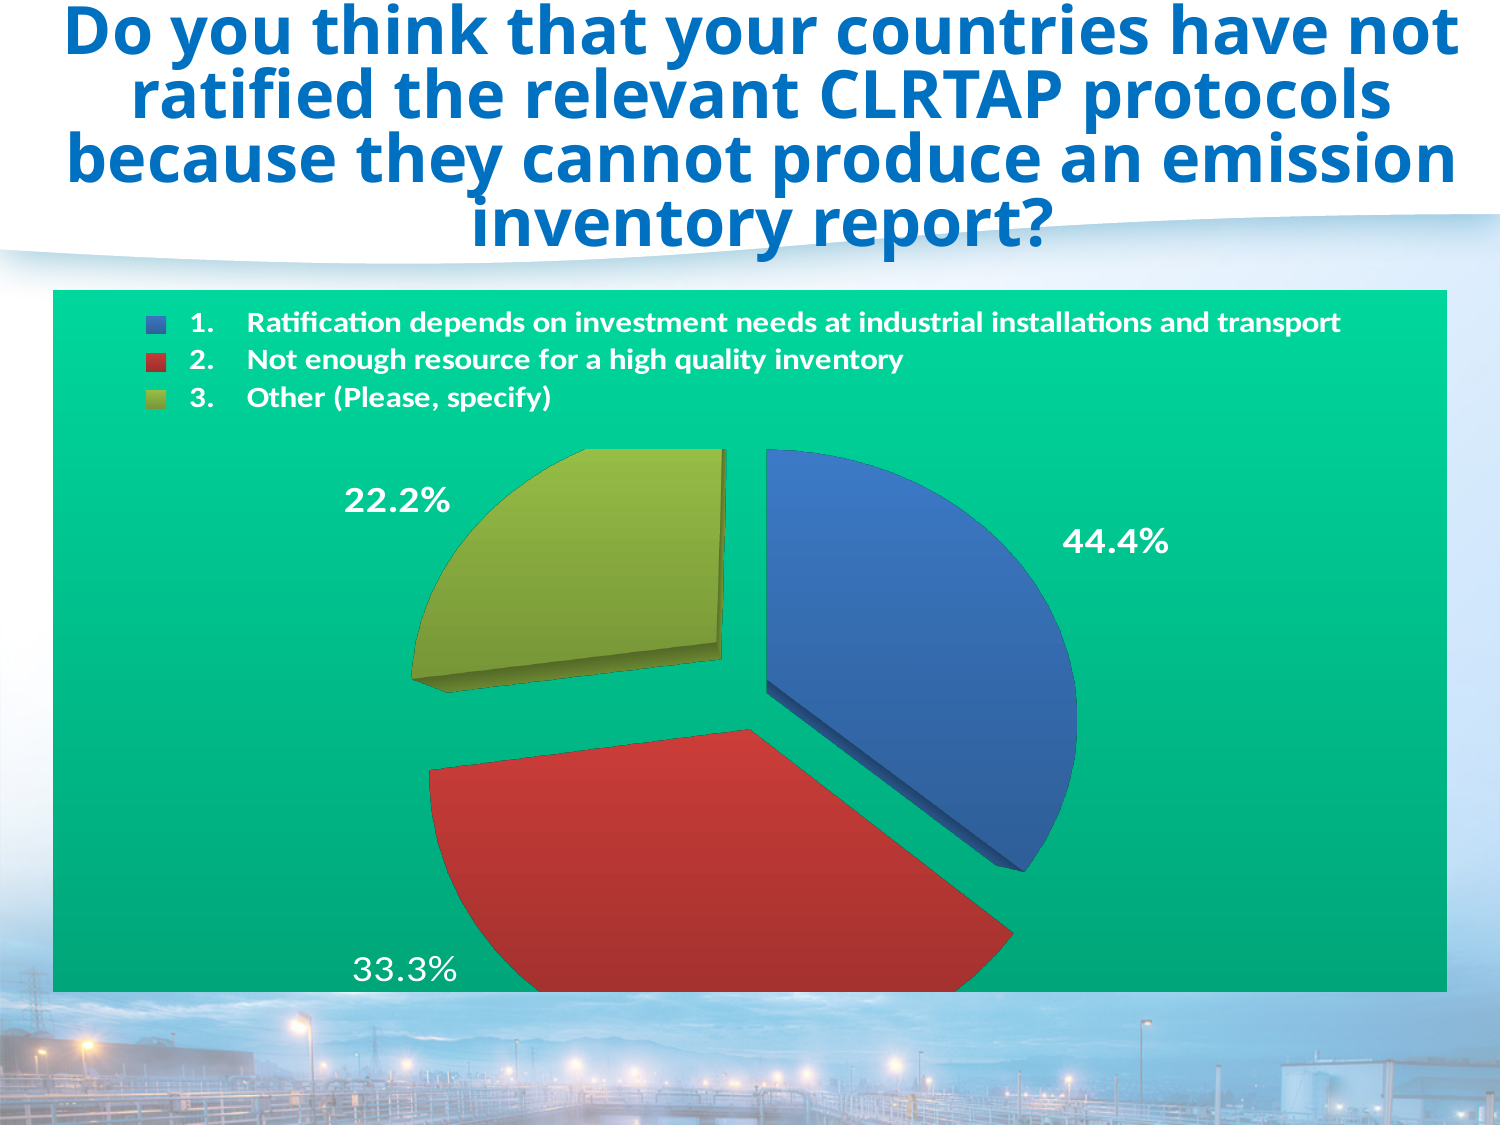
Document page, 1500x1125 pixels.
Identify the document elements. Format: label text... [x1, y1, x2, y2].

picture [0, 215, 1500, 1125]
title Do you think that your countries have not ratified the relevant CLRTAP protocols because they cannot produce an emission inventory report? [29, 78, 1495, 185]
chart [52, 290, 1448, 1083]
